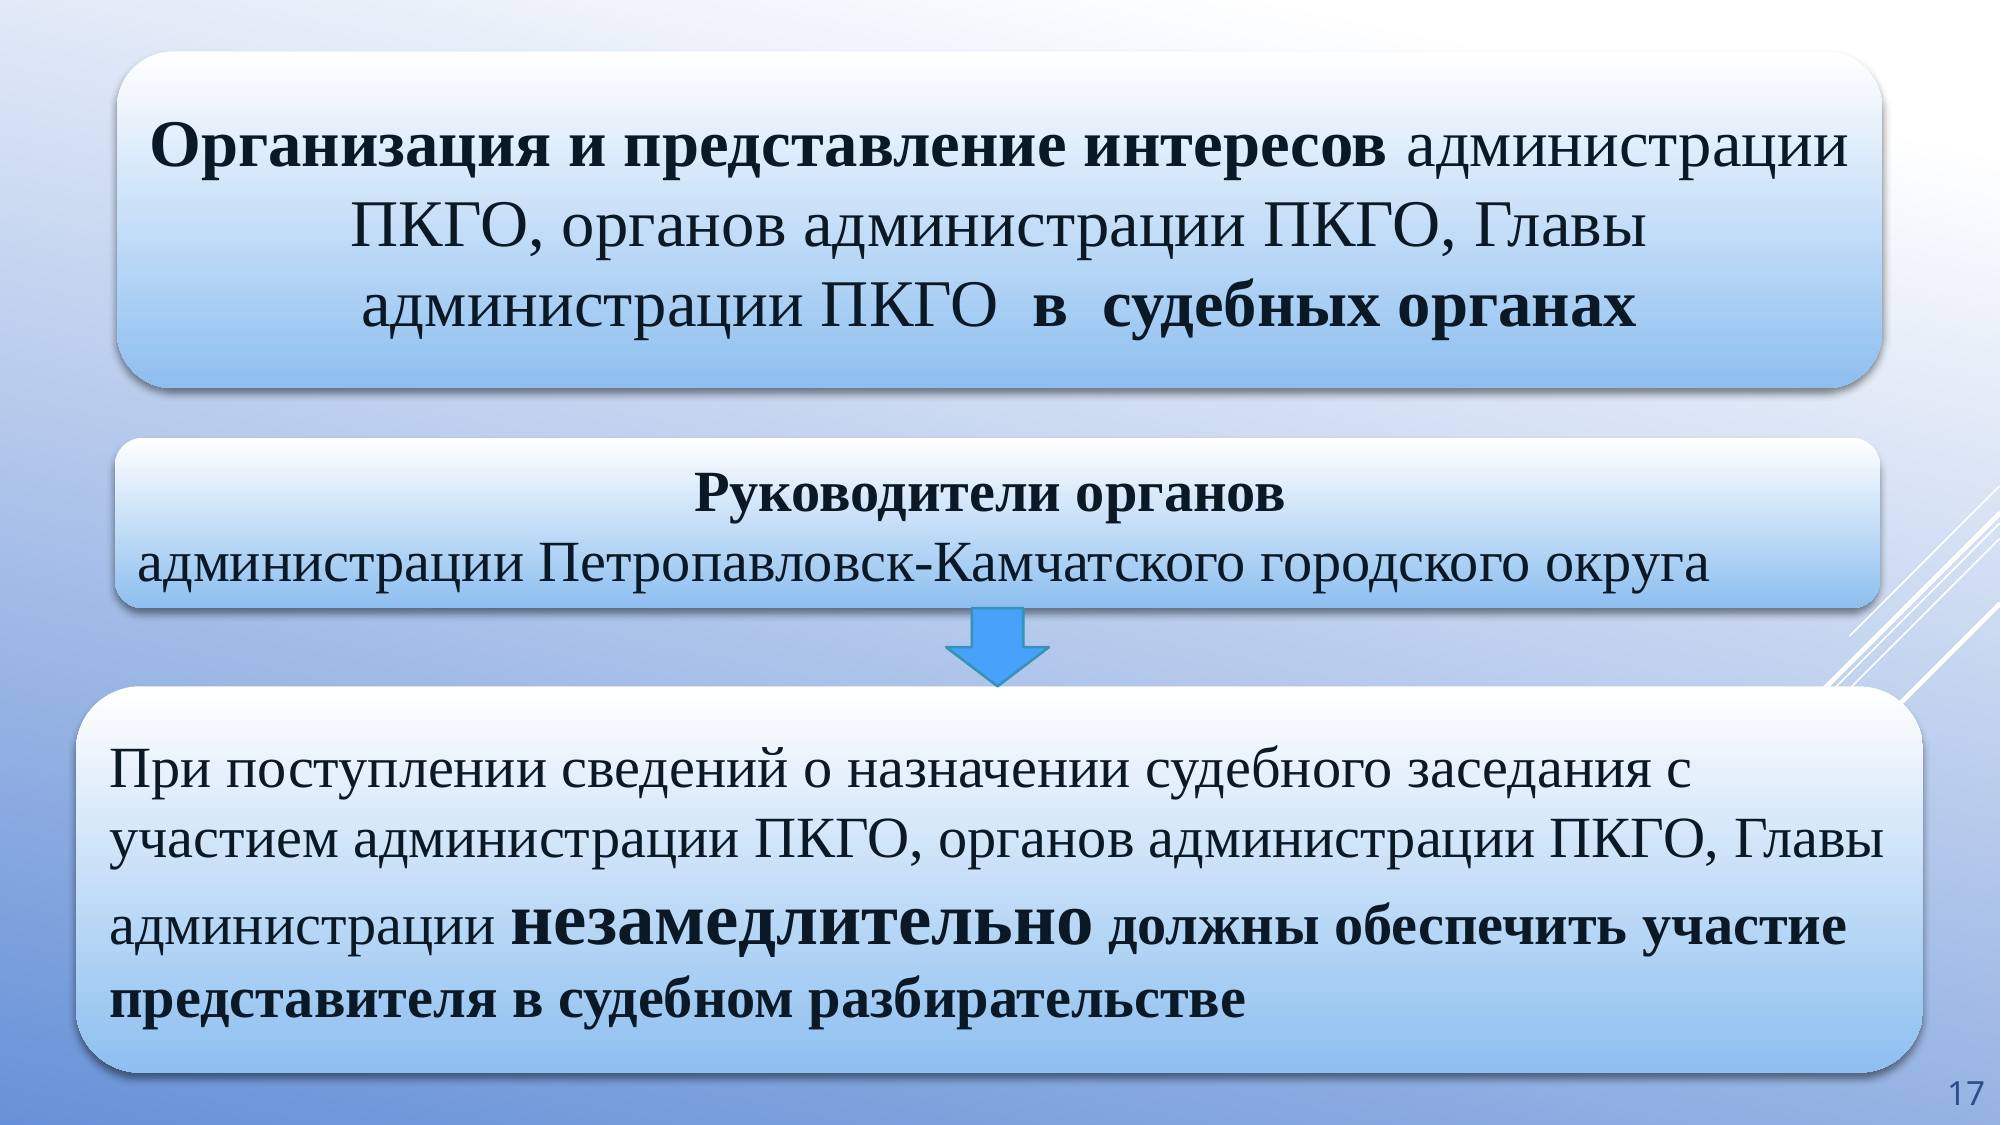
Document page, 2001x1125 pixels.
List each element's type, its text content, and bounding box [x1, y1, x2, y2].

slide_number 17 [1923, 1015, 2000, 1125]
text_box Организация и представление интересов администрации ПКГО, органов администрации ПКГО, Главы администрации ПКГО в судебных органах [117, 51, 1883, 389]
text_box [944, 606, 1051, 688]
text_box При поступлении сведений о назначении судебного заседания с участием администрации ПКГО, органов администрации ПКГО, Главы администрации незамедлительно должны обеспечить участие представителя в судебном разбирательстве [75, 686, 1924, 1073]
text_box Руководители органов администрации Петропавловск-Камчатского городского округа [114, 437, 1881, 609]
